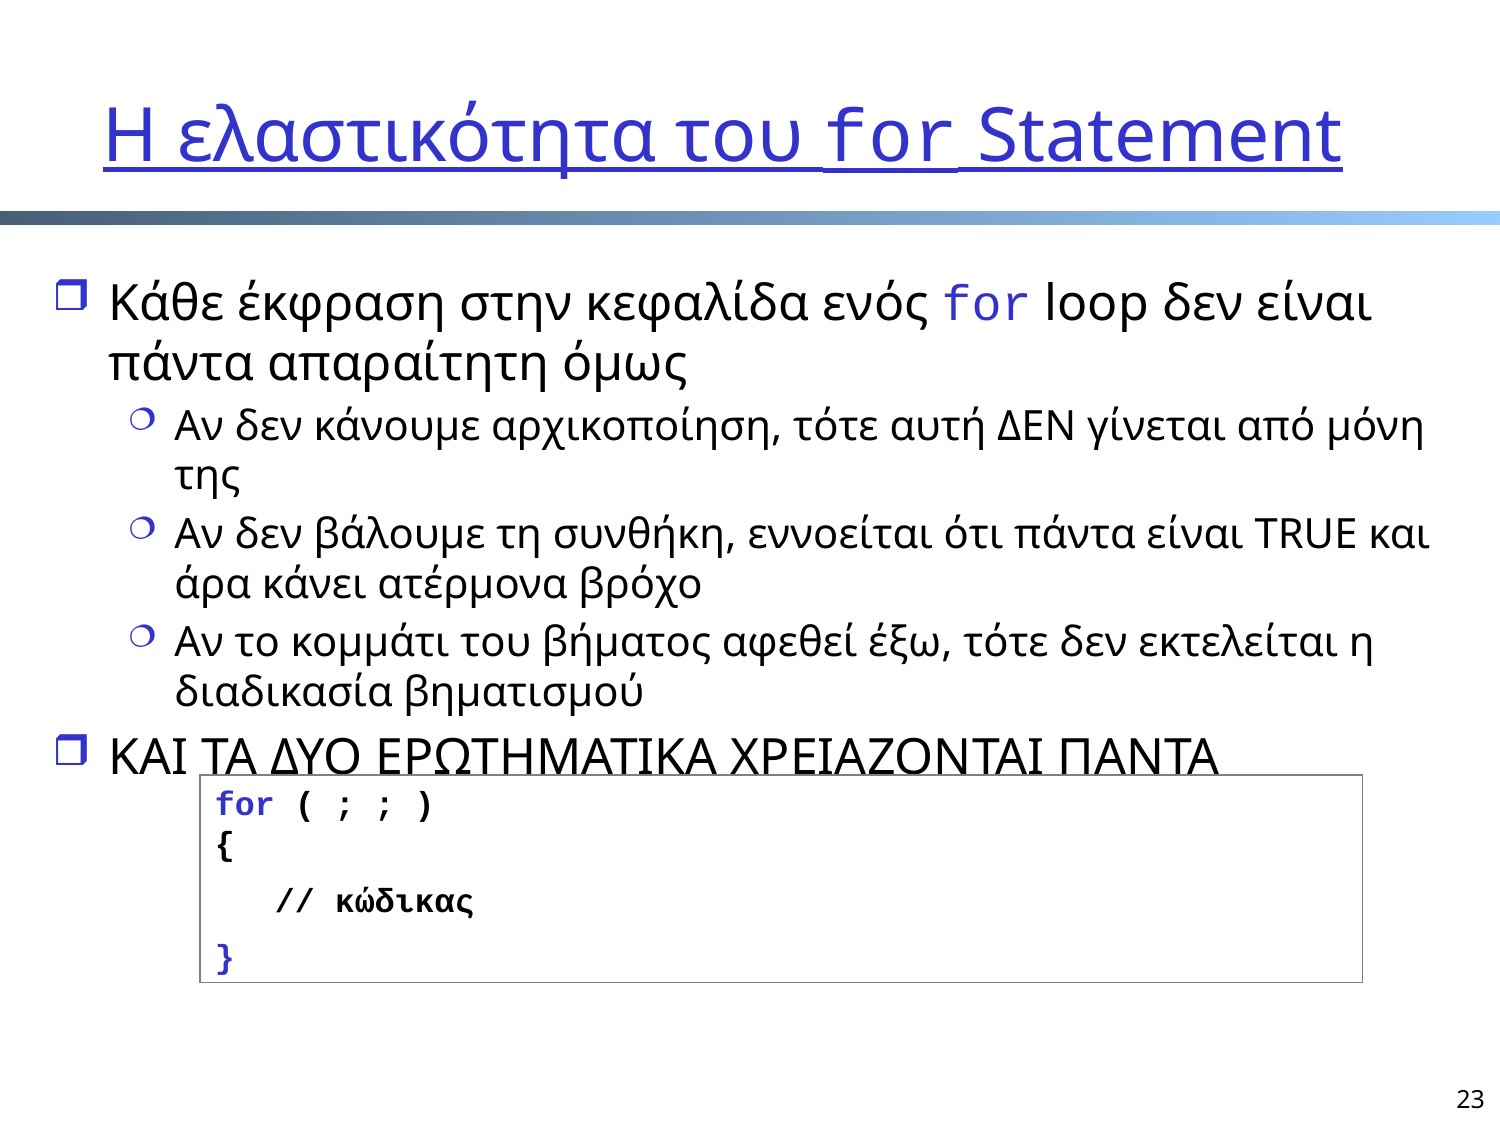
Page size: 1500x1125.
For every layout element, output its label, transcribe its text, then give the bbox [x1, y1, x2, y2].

slide_number 23 [1150, 1049, 1500, 1125]
text_box for ( ; ; ) { // κώδικας } [200, 774, 1363, 983]
title Η ελαστικότητα του for Statement [87, 37, 1425, 225]
list Κάθε έκφραση στην κεφαλίδα ενός for loop δεν είναι πάντα απαραίτητη όμως Αν δεν κάνουμε αρχικοποίηση, τότε αυτή ΔΕΝ γίνεται από μόνη της Αν δεν βάλουμε τη συνθήκη, εννοείται ότι πάντα είναι TRUE και άρα κάνει ατέρμονα βρόχο Αν το κομμάτι του βήματος αφεθεί έξω, τότε δεν εκτελείται η διαδικασία βηματισμού ΚΑΙ ΤΑ ΔΥΟ ΕΡΩΤΗΜΑΤΙΚΑ ΧΡΕΙΑΖΟΝΤΑΙ ΠΑΝΤΑ [37, 262, 1463, 1025]
